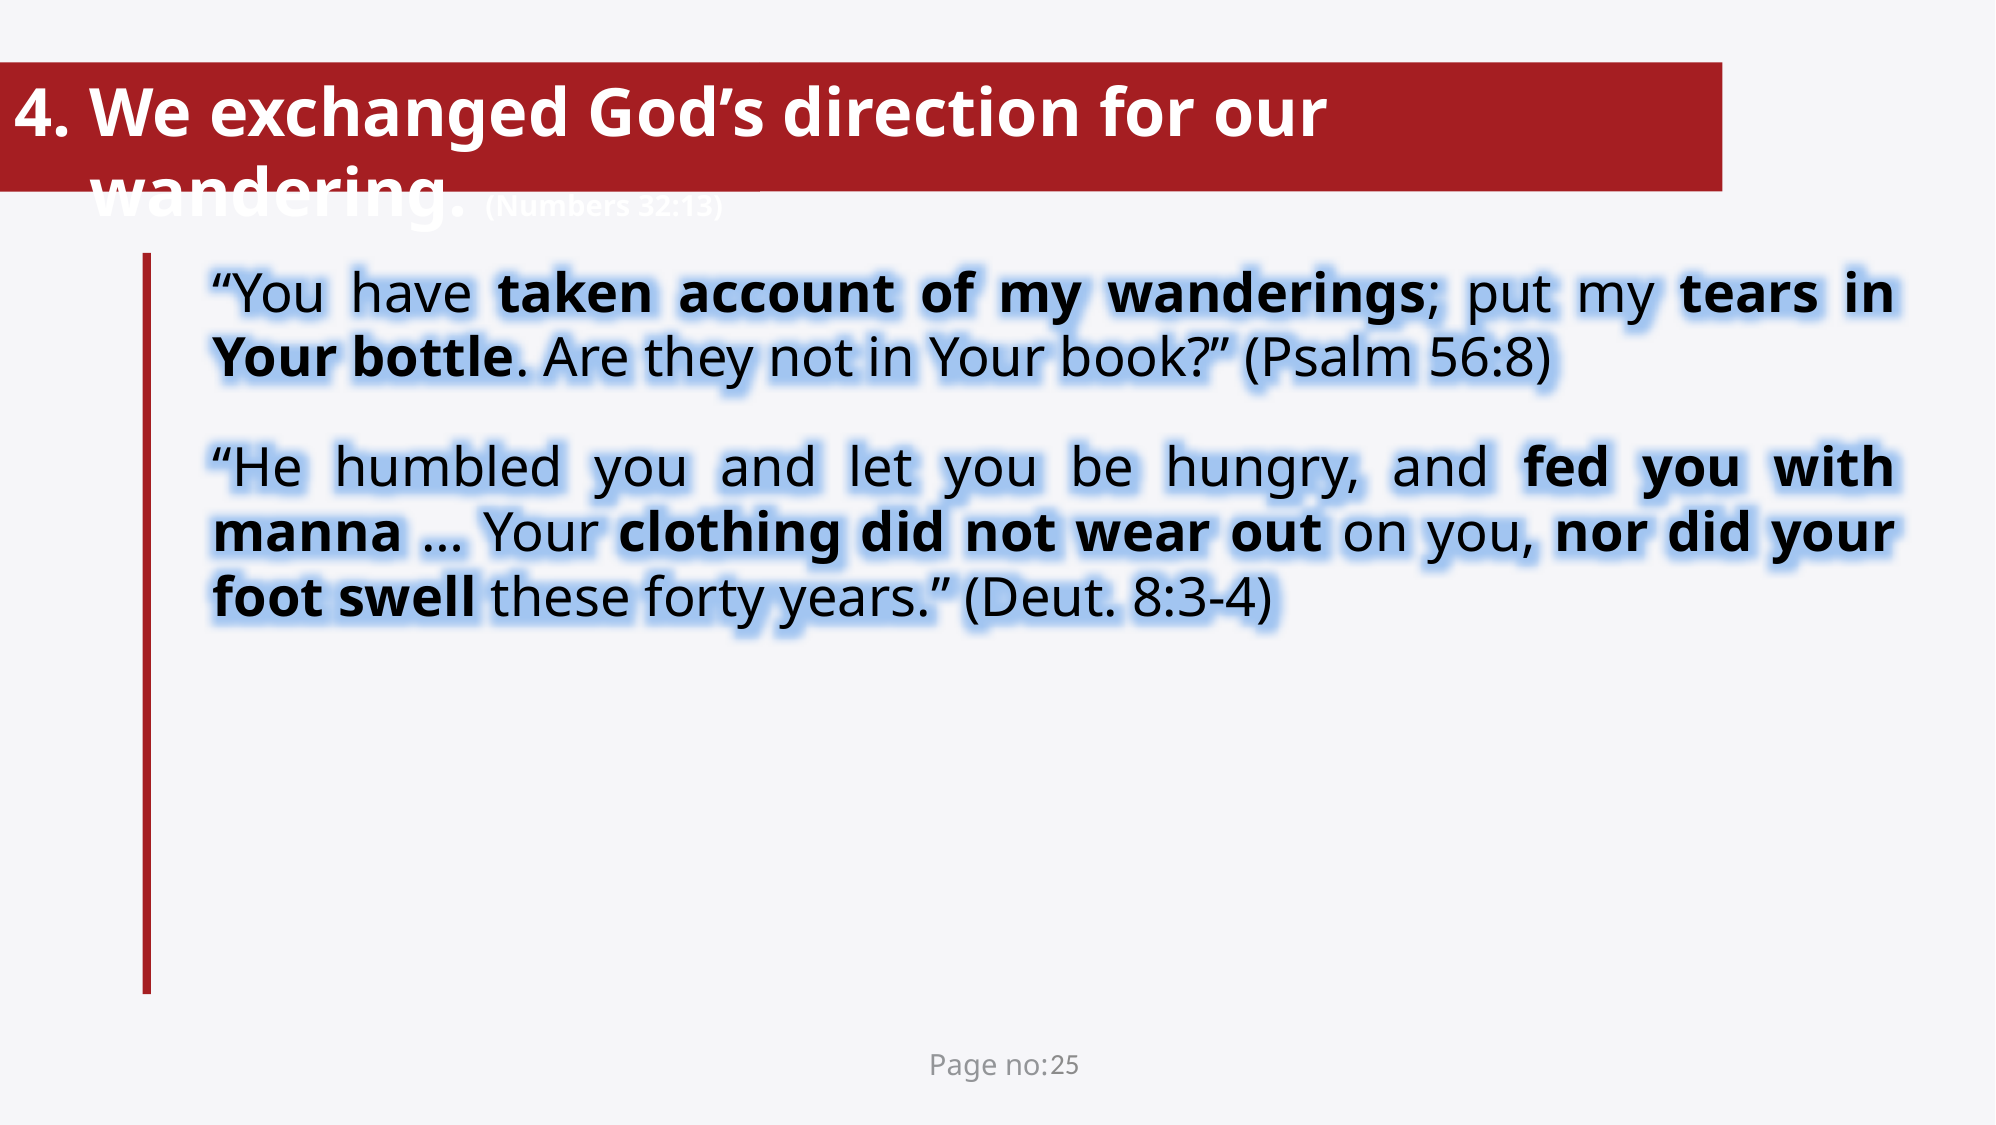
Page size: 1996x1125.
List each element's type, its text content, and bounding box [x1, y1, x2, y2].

text_box “You have taken account of my wanderings; put my tears in Your bottle. Are they not in Your book?” (Psalm 56:8) [198, 250, 1911, 396]
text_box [0, 62, 1723, 194]
text_box “He humbled you and let you be hungry, and fed you with manna … Your clothing did not wear out on you, nor did your foot swell these forty years.” (Deut. 8:3-4) [198, 424, 1911, 635]
